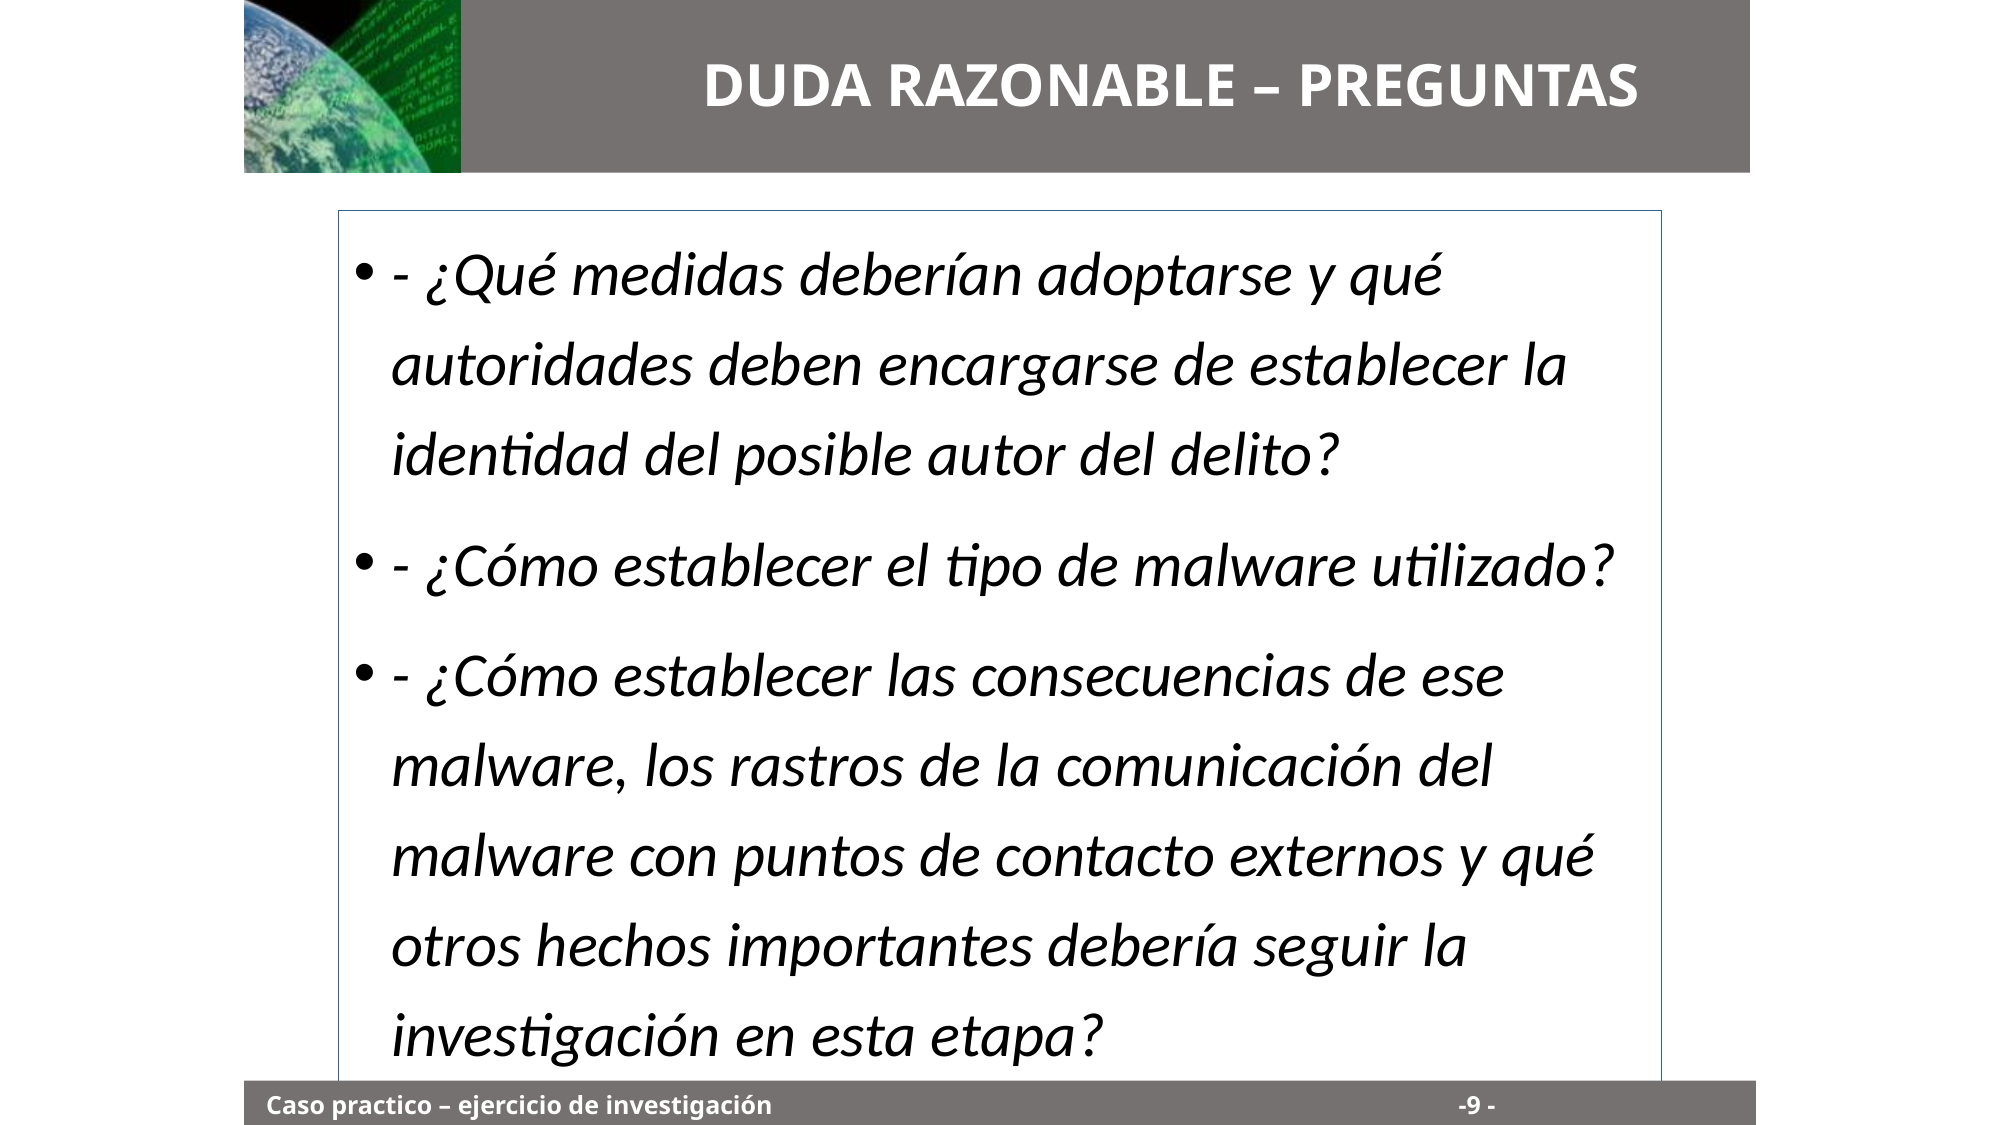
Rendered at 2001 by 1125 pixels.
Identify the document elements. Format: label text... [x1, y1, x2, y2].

text_box DUDA RAZONABLE – PREGUNTAS [461, 41, 1671, 126]
text_box [243, 0, 1751, 174]
text_box [243, 1080, 1757, 1125]
picture [243, 0, 461, 173]
list - ¿Qué medidas deberían adoptarse y qué autoridades deben encargarse de establecer la identidad del posible autor del delito? - ¿Cómo establecer el tipo de malware utilizado? - ¿Cómo establecer las consecuencias de ese malware, los rastros de la comunicación del malware con puntos de contacto externos y qué otros hechos importantes debería seguir la investigación en esta etapa? [338, 210, 1662, 1080]
text_box Caso practico – ejercicio de investigación -9 - [251, 1082, 1750, 1125]
